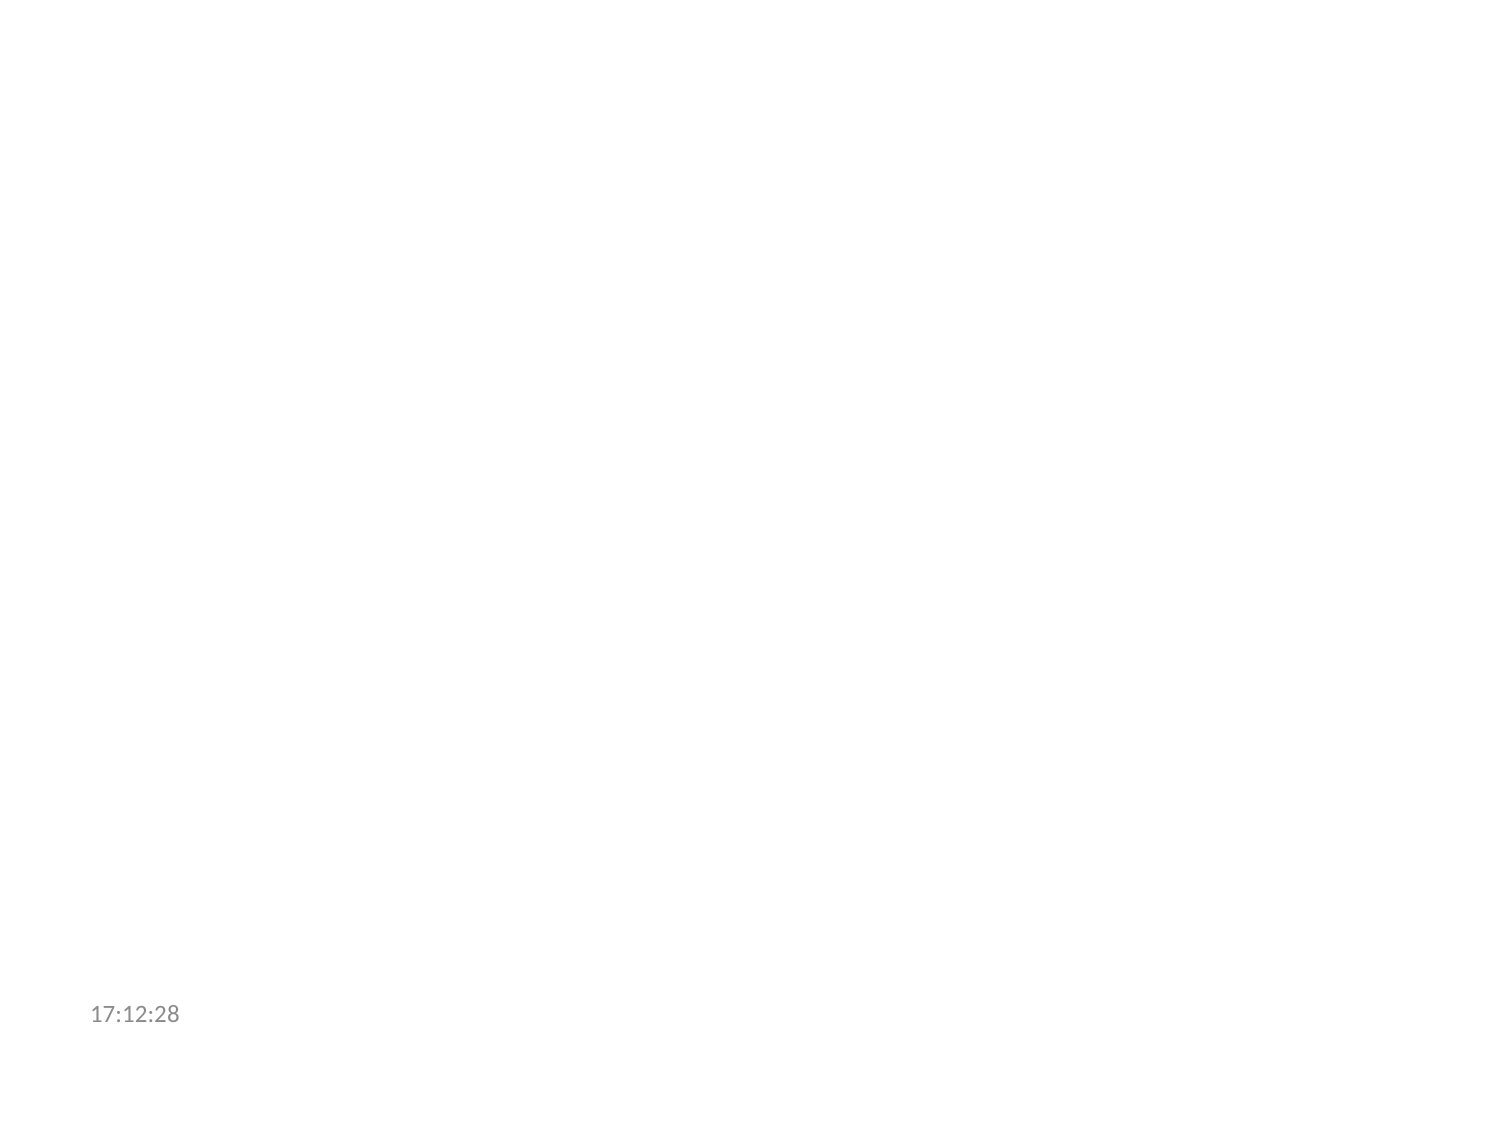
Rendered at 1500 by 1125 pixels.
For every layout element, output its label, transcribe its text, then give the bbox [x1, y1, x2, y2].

text_box 15:35:09 [75, 982, 425, 1043]
